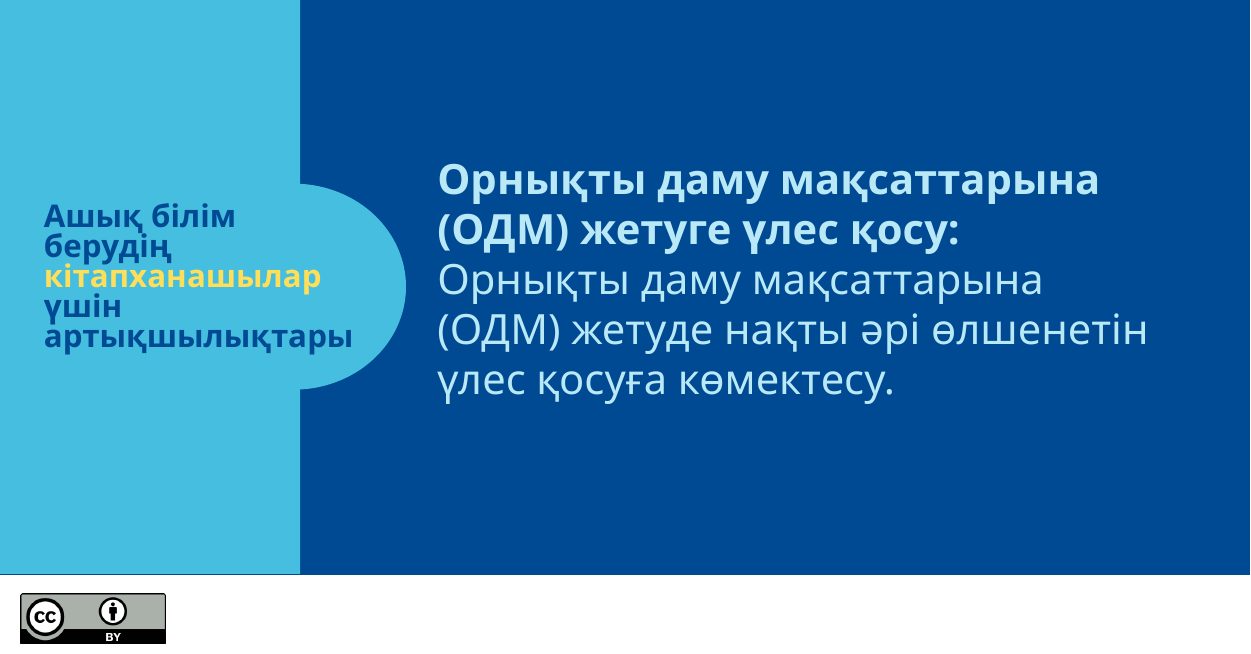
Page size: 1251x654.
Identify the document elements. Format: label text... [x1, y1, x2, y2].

text_box Орнықты даму мақсаттарына (ОДМ) жетуге үлес қосу: Орнықты даму мақсаттарына (ОДМ) жетуде нақты әрі өлшенетін үлес қосуға көмектесу. [425, 140, 1188, 416]
text_box [0, 0, 301, 574]
text_box [0, 582, 1250, 654]
text_box [222, 366, 366, 390]
text_box [373, 213, 407, 360]
text_box Ашық білім берудің кітапханашылар үшін артықшылықтары [31, 191, 373, 366]
text_box [252, 183, 336, 191]
picture [20, 592, 166, 645]
